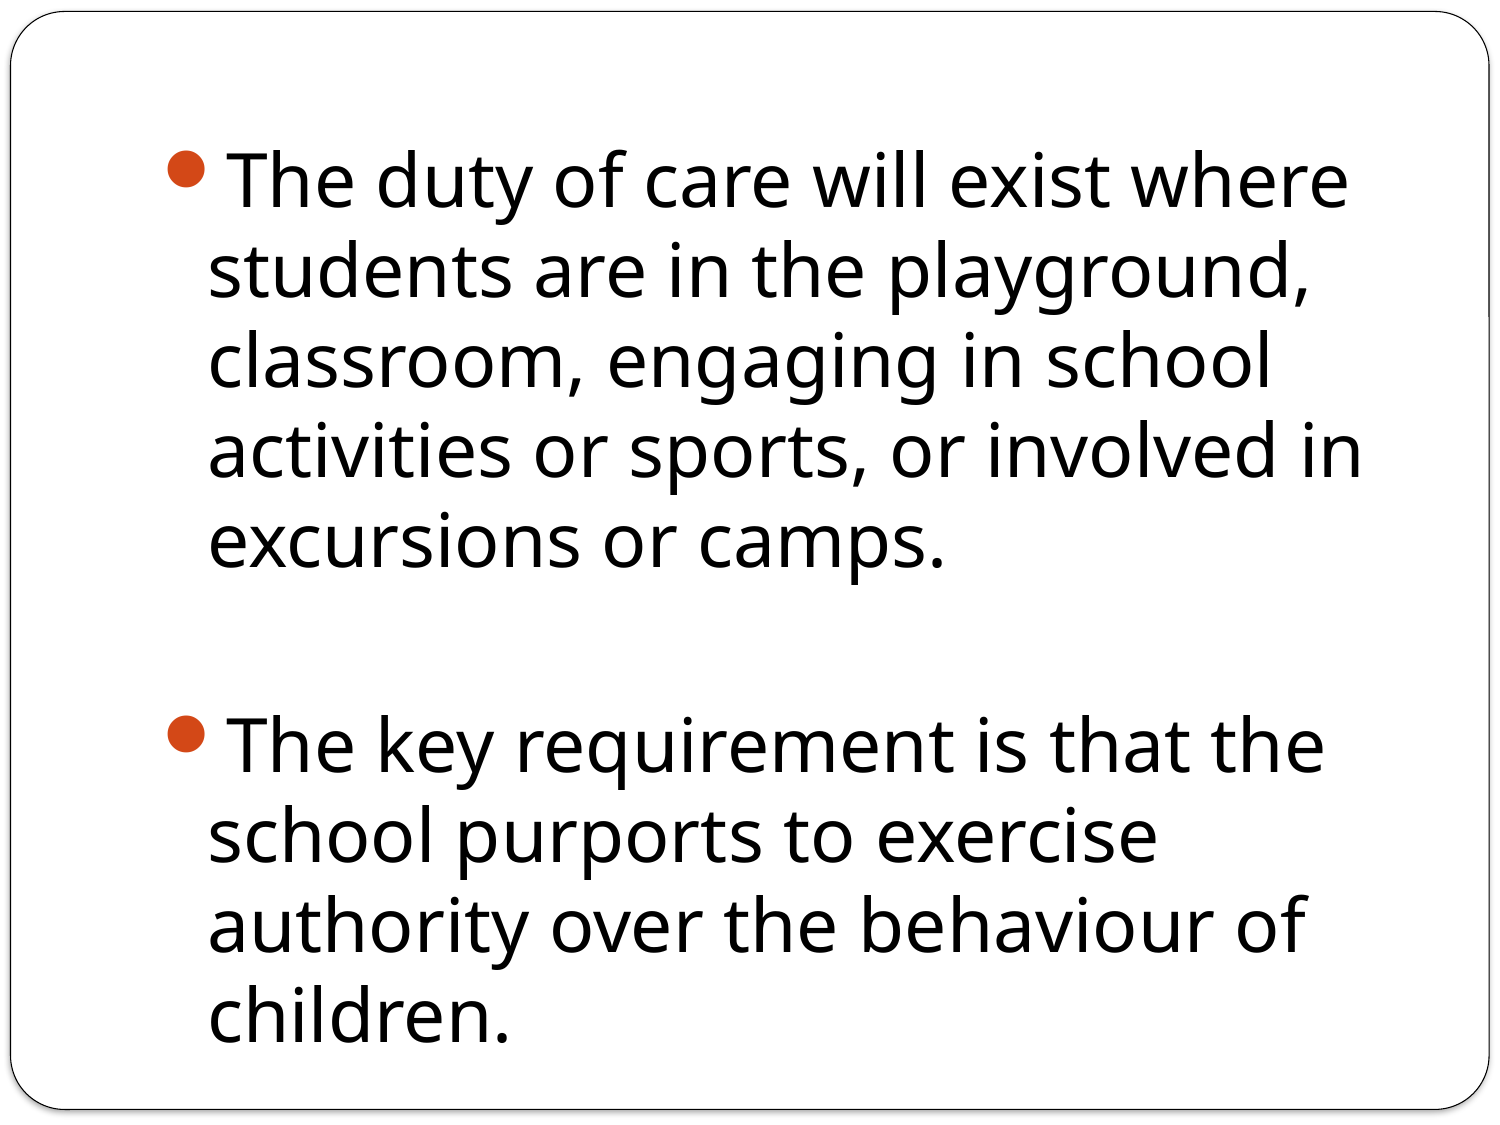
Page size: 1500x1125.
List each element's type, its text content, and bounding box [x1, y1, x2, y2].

list The duty of care will exist where students are in the playground, classroom, engaging in school activities or sports, or involved in excursions or camps. The key requirement is that the school purports to exercise authority over the behaviour of children. [147, 125, 1423, 876]
title What is a duty of care? [150, 45, 1425, 233]
